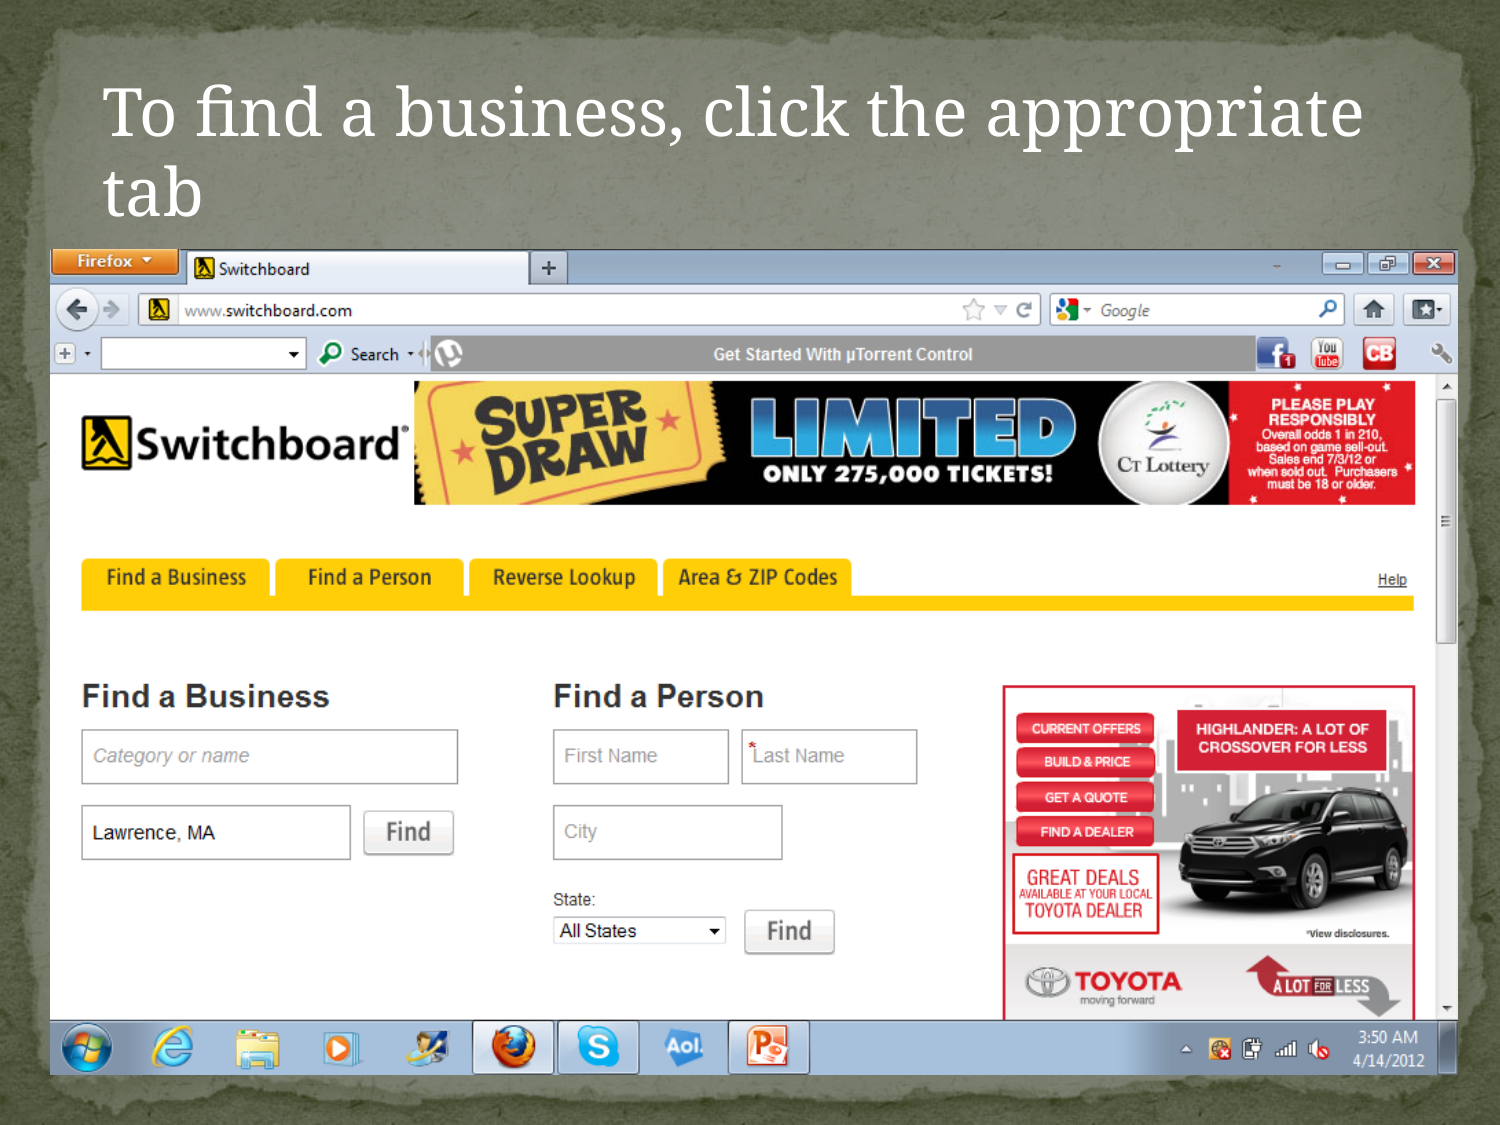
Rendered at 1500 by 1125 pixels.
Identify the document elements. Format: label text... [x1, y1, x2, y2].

picture [50, 249, 1458, 1075]
text_box To find a business, click the appropriate tab [87, 62, 1413, 238]
